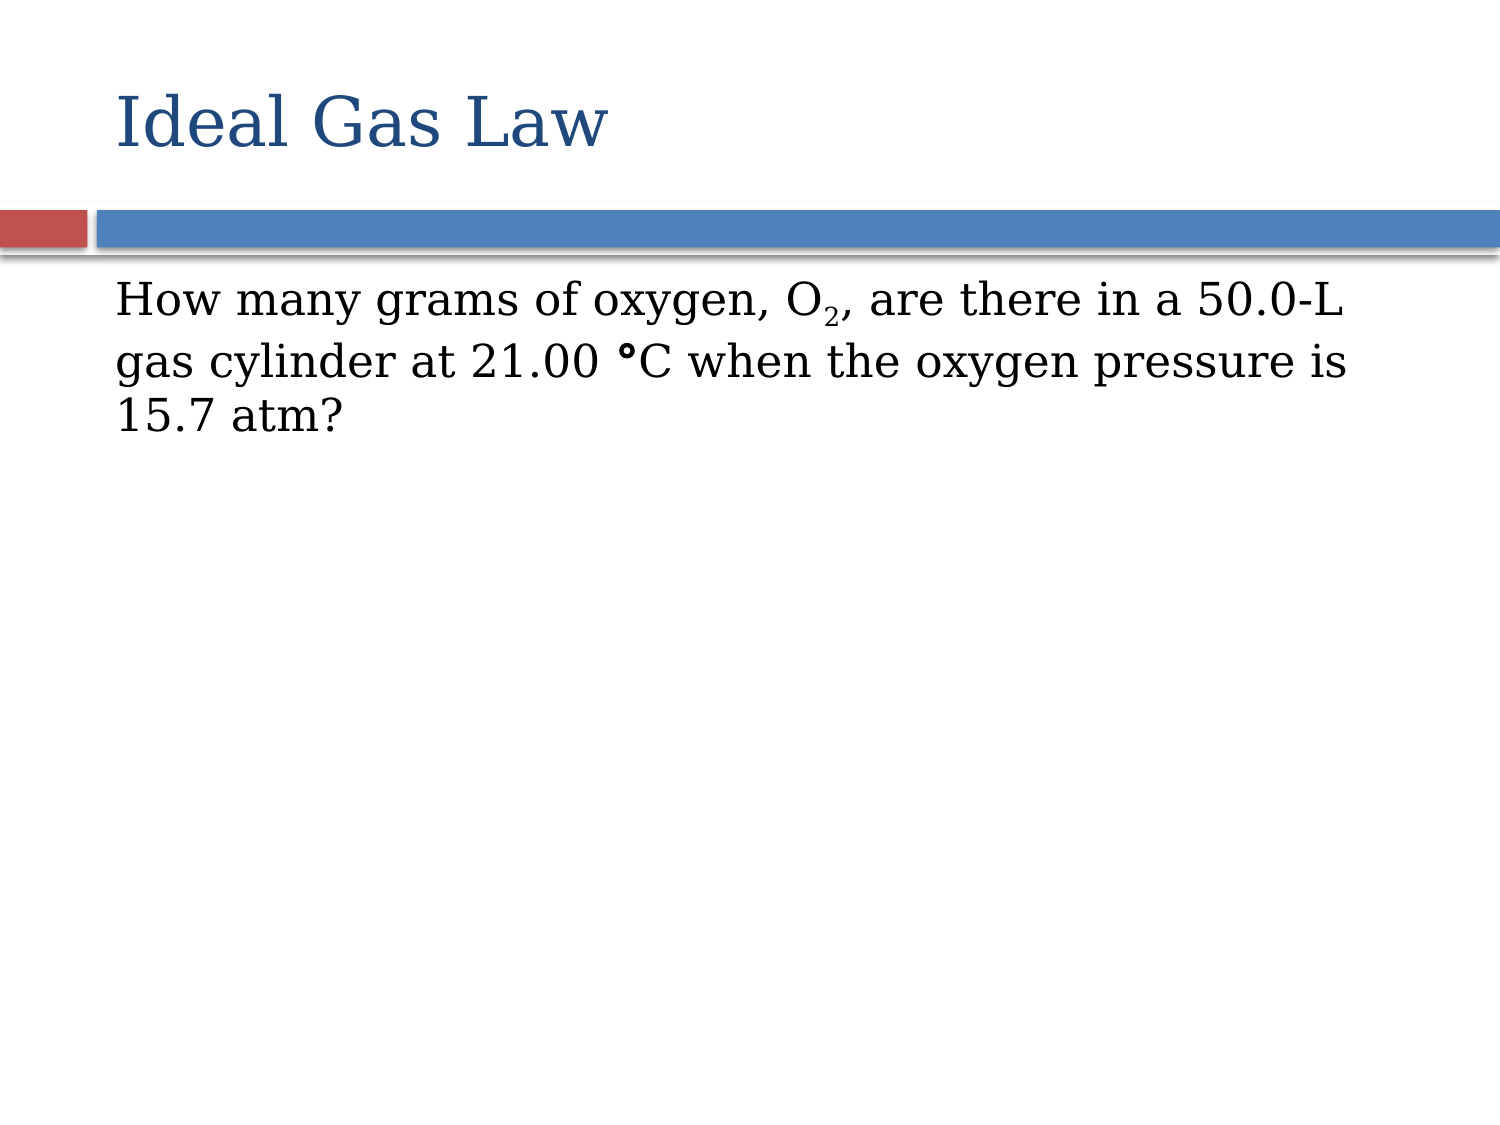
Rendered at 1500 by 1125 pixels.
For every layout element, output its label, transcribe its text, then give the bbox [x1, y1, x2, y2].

list How many grams of oxygen, O2, are there in a 50.0-L gas cylinder at 21.00 °C when the oxygen pressure is 15.7 atm? [100, 262, 1438, 1000]
title Ideal Gas Law [100, 37, 1438, 200]
